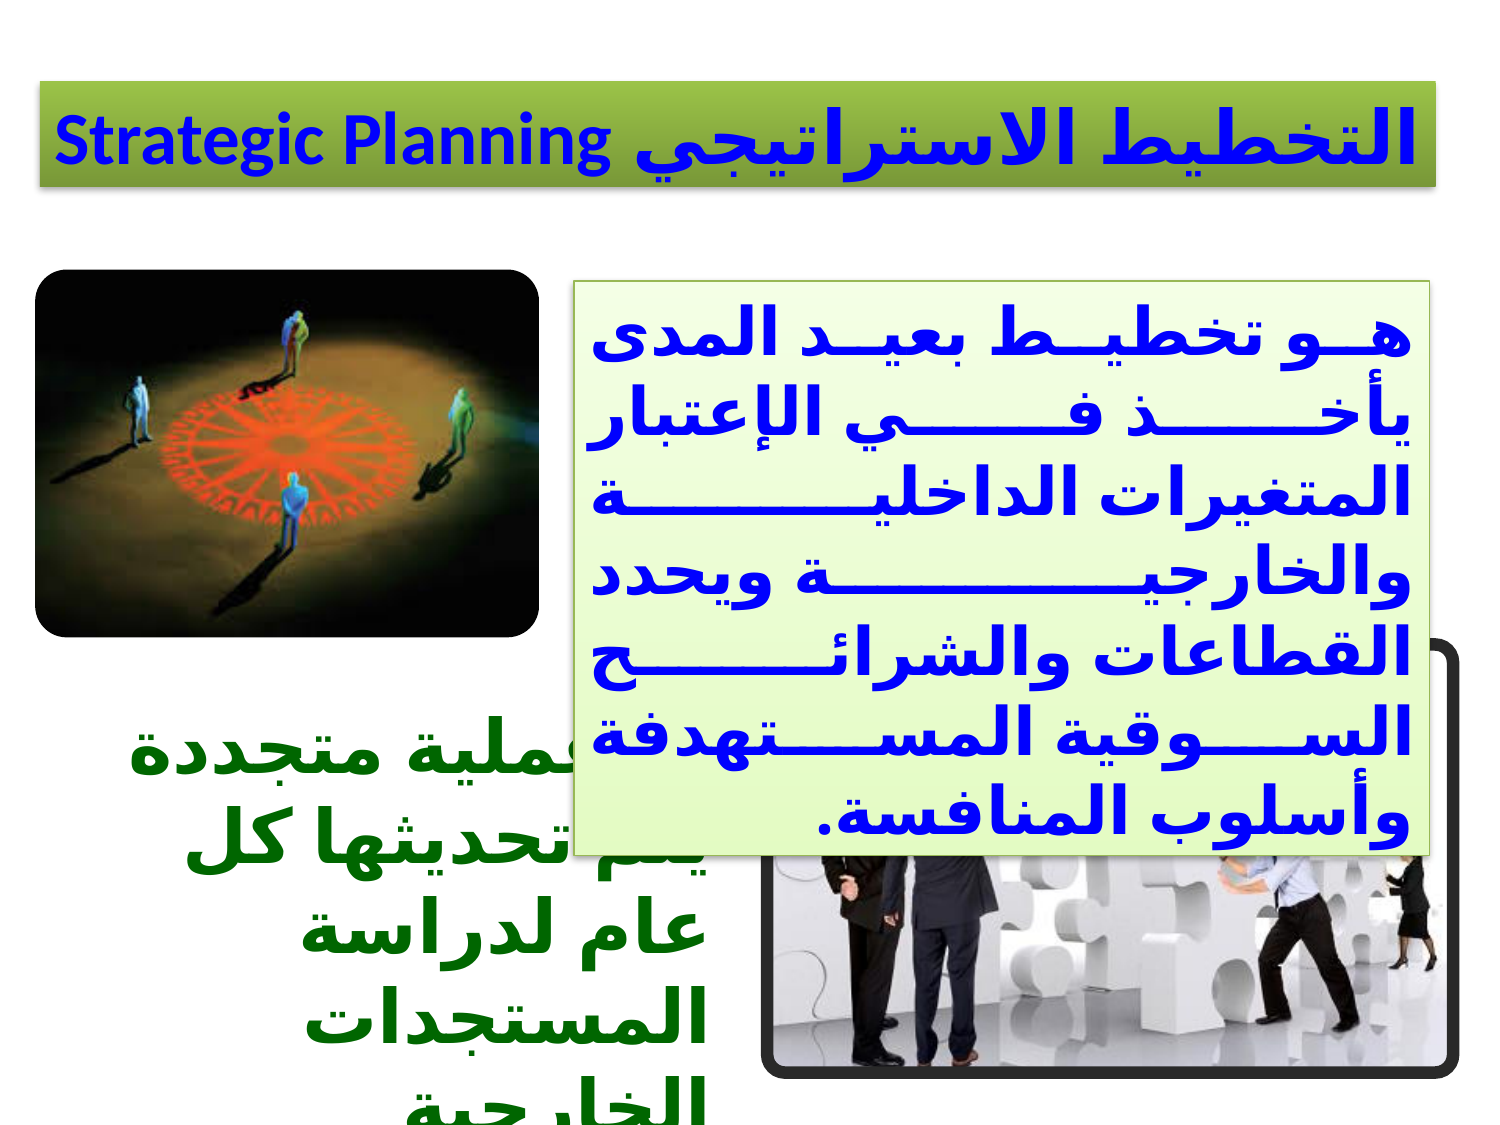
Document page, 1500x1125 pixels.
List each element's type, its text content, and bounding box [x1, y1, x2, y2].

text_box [93, 644, 1454, 1073]
text_box التخطيط الاستراتيجي Strategic Planning [39, 81, 1436, 187]
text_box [34, 269, 1430, 638]
